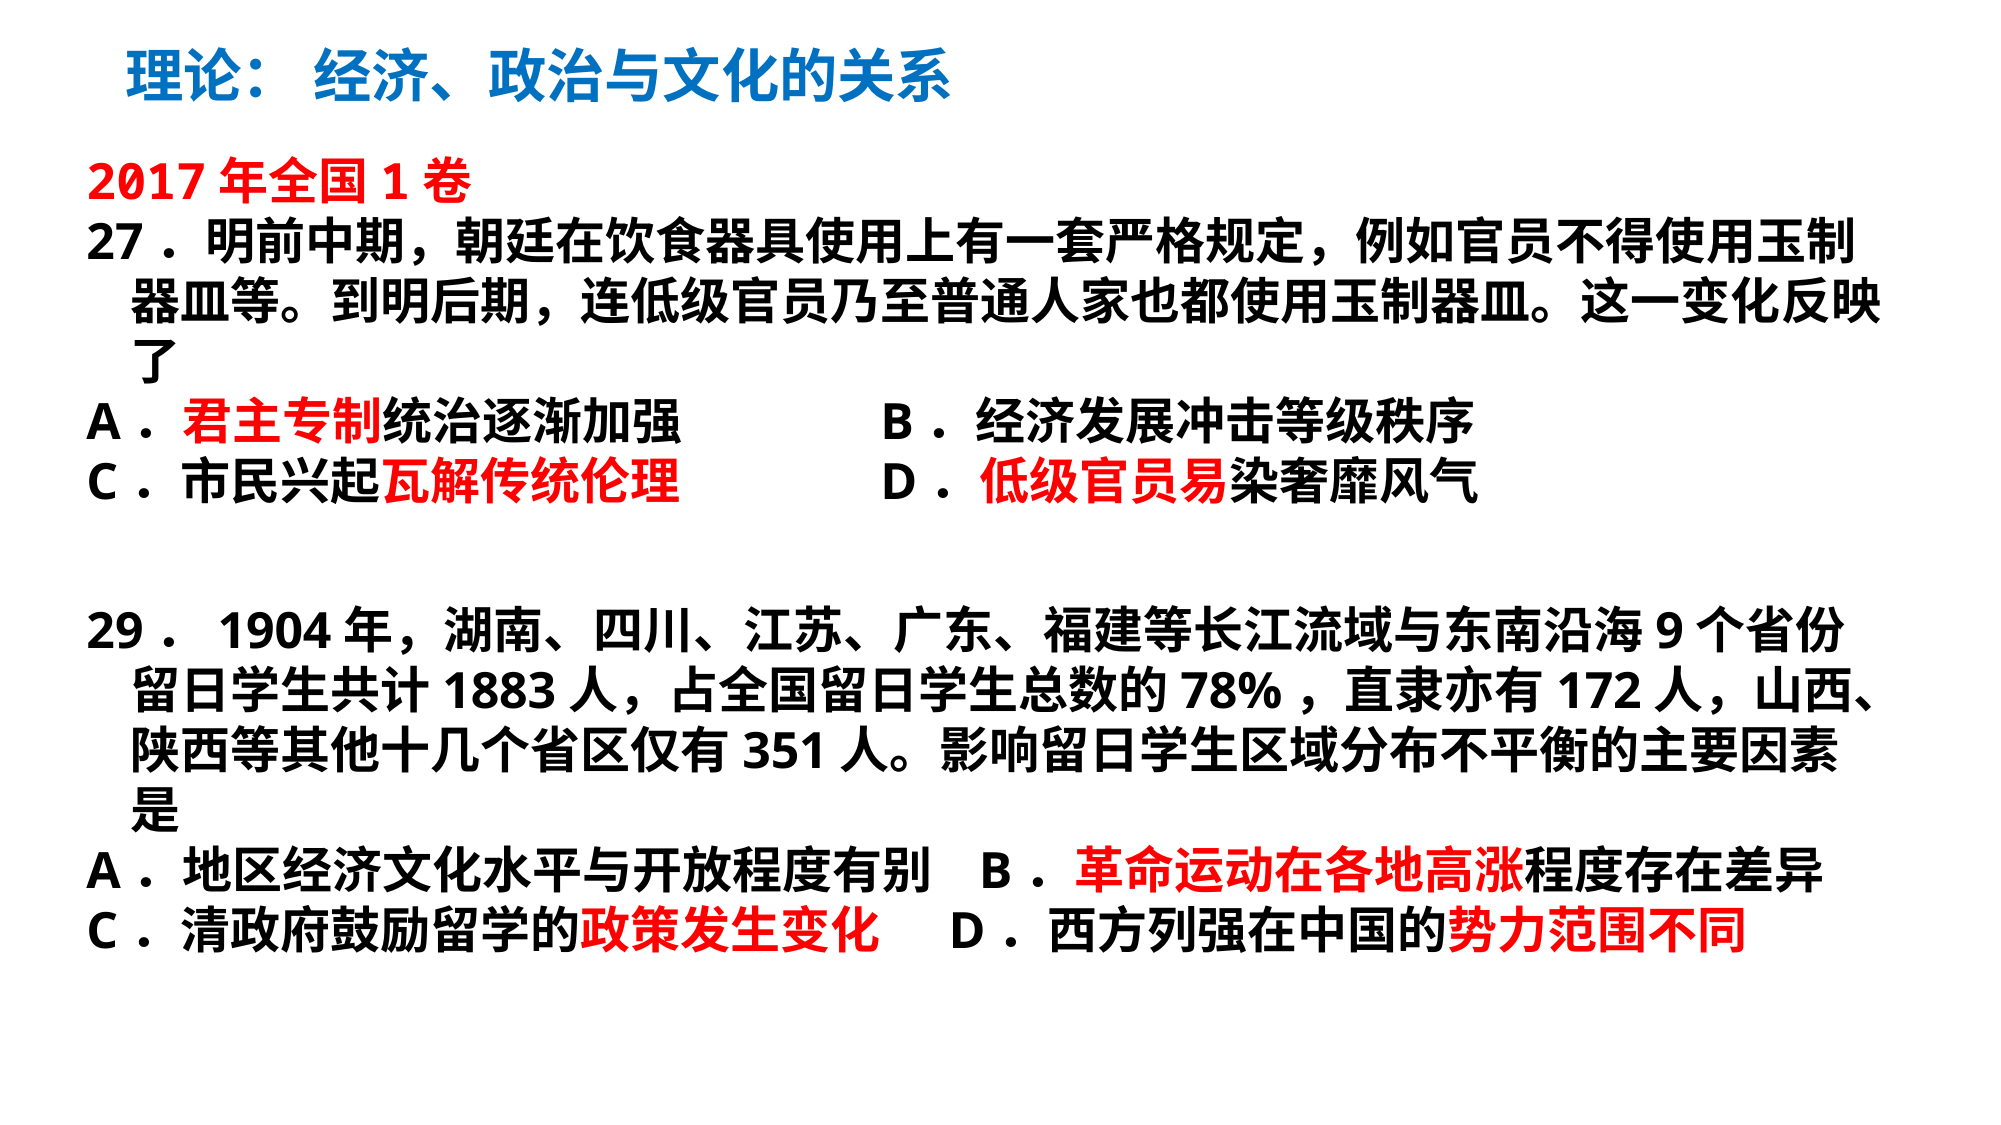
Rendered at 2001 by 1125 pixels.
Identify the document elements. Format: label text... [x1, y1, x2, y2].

text_box 2017年全国1卷 27．明前中期，朝廷在饮食器具使用上有一套严格规定，例如官员不得使用玉制器皿等。到明后期，连低级官员乃至普通人家也都使用玉制器皿。这一变化反映了 A．君主专制统治逐渐加强 B．经济发展冲击等级秩序 C．市民兴起瓦解传统伦理 D．低级官员易染奢靡风气 [71, 141, 1916, 577]
text_box 29．1904年，湖南、四川、江苏、广东、福建等长江流域与东南沿海9个省份留日学生共计1883人，占全国留日学生总数的78%，直隶亦有172人，山西、陕西等其他十几个省区仅有351人。影响留日学生区域分布不平衡的主要因素是 A．地区经济文化水平与开放程度有别 B．革命运动在各地高涨程度存在差异 C．清政府鼓励留学的政策发生变化 D．西方列强在中国的势力范围不同 [71, 590, 1896, 966]
text_box 理论： 经济、政治与文化的关系 [110, 31, 970, 117]
